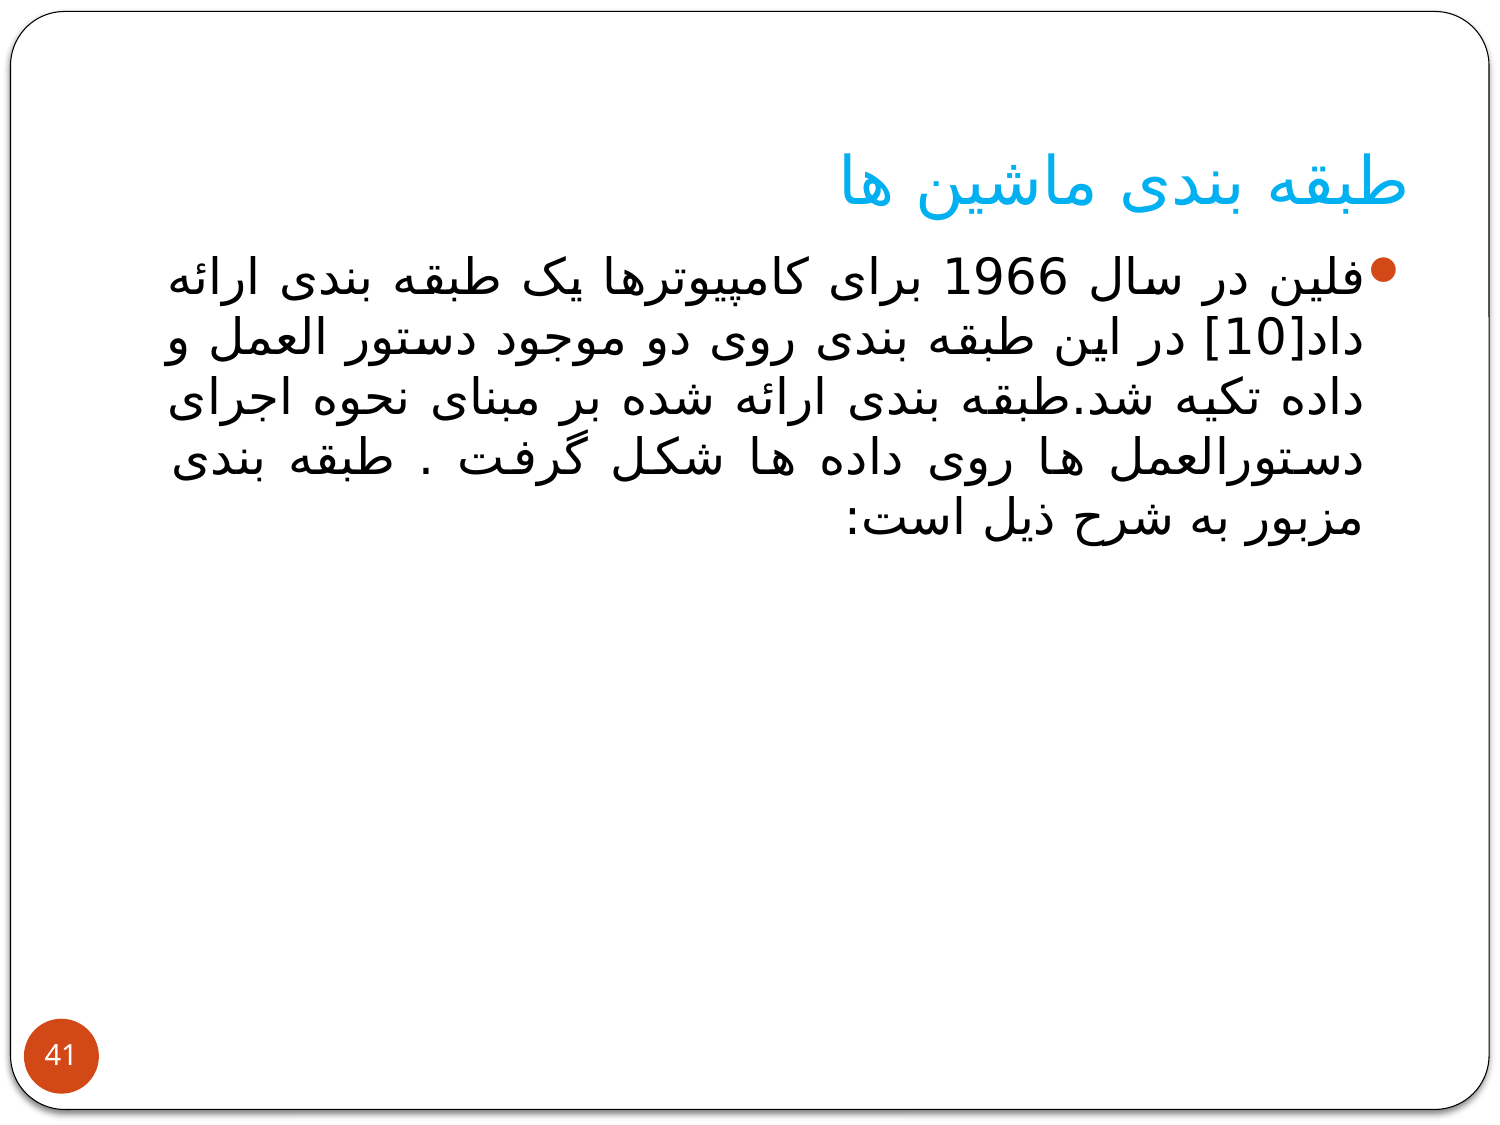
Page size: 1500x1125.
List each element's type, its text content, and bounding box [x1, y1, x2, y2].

title طبقه بندی ماشین ها [150, 45, 1425, 233]
slide_number 41 [23, 1018, 99, 1094]
list فلین در سال 1966 برای کامپیوترها یک طبقه بندی ارائه داد[10] در این طبقه بندی روی دو موجود دستور العمل و داده تکیه شد.طبقه بندی ارائه شده بر مبنای نحوه اجرای دستورالعمل ها روی داده ها شکل گرفت . طبقه بندی مزبور به شرح ذیل است: [150, 237, 1425, 988]
